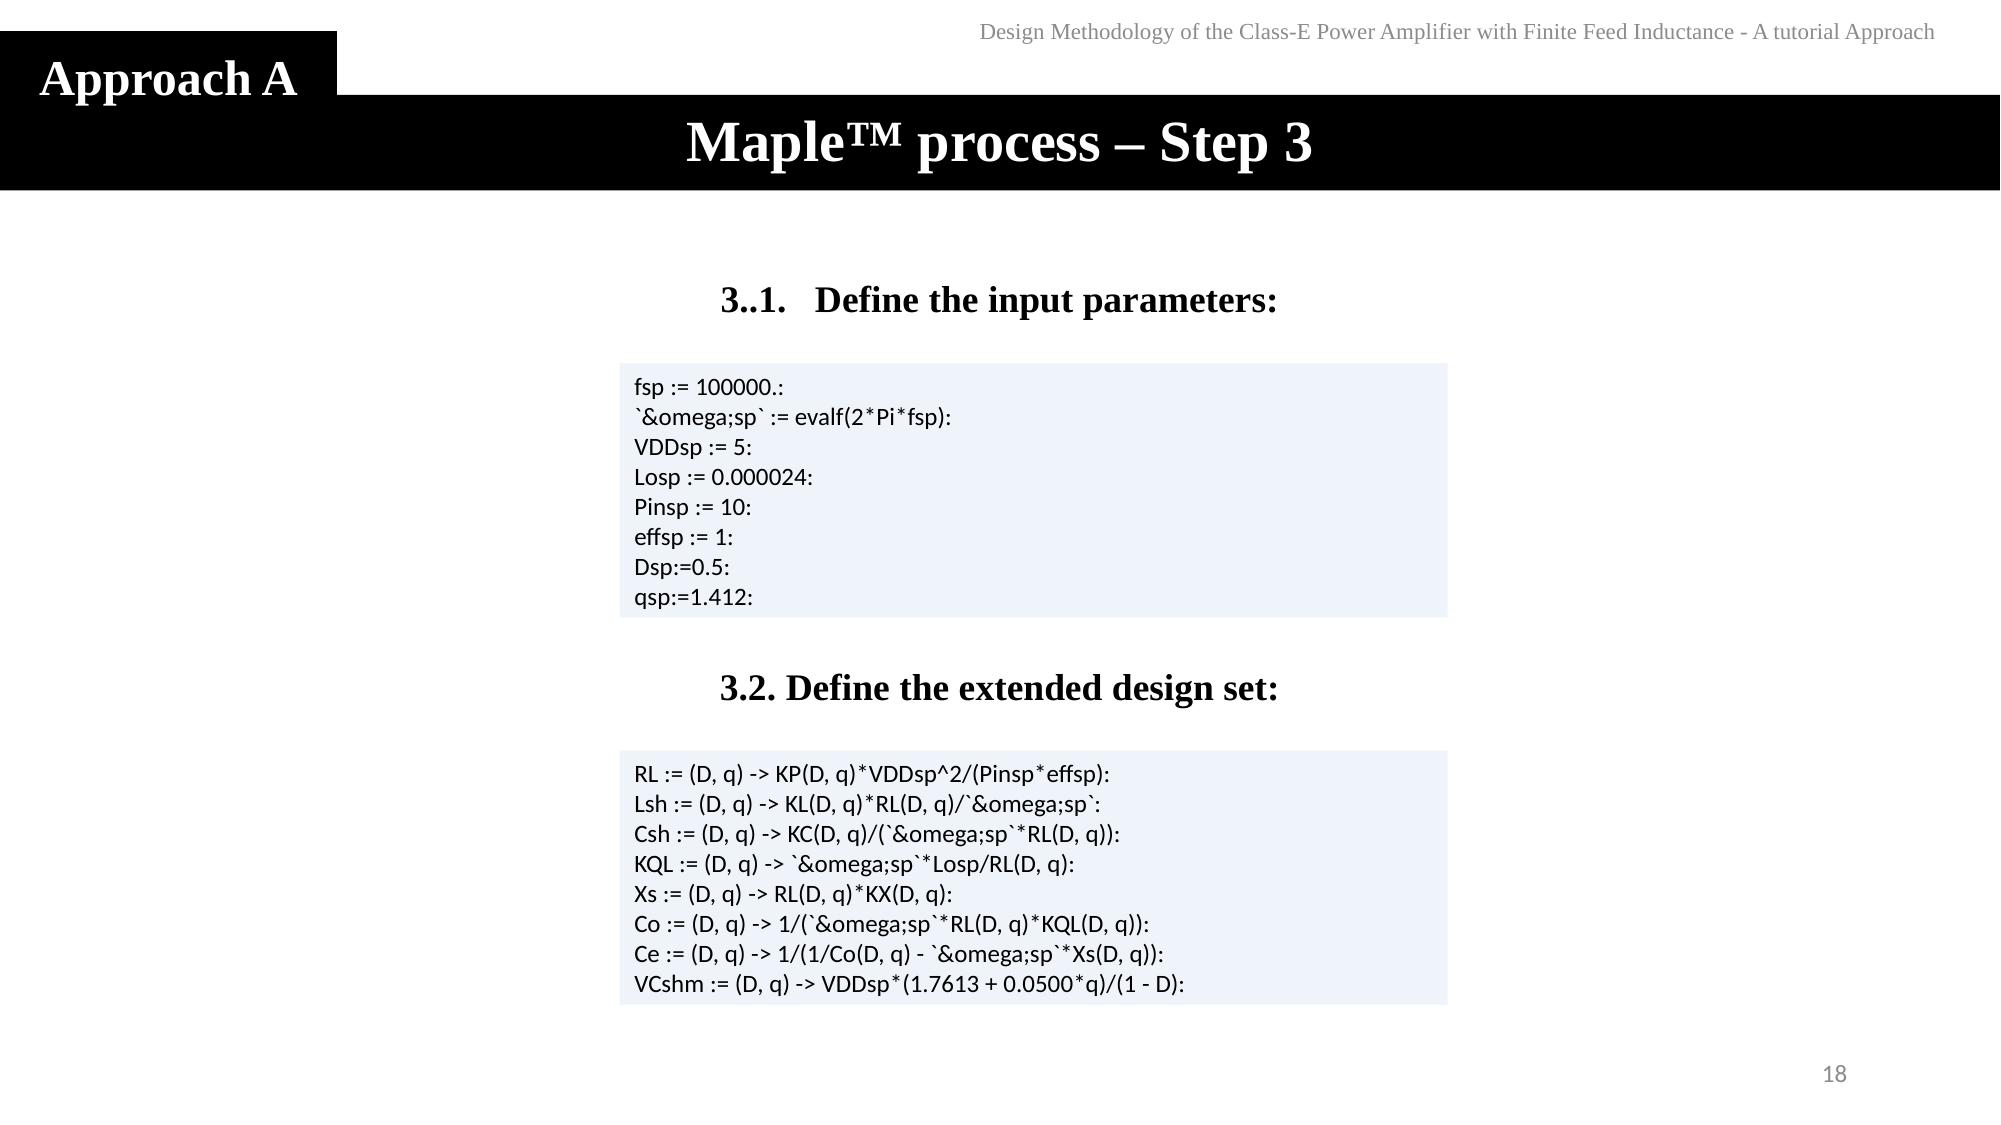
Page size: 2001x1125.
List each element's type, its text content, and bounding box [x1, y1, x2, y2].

text_box 3..1. Define the input parameters: [253, 267, 1746, 328]
text_box RL := (D, q) -> KP(D, q)*VDDsp^2/(Pinsp*effsp): Lsh := (D, q) -> KL(D, q)*RL(D, q)/`&omega;sp`: Csh := (D, q) -> KC(D, q)/(`&omega;sp`*RL(D, q)): KQL := (D, q) -> `&omega;sp`*Losp/RL(D, q): Xs := (D, q) -> RL(D, q)*KX(D, q): Co := (D, q) -> 1/(`&omega;sp`*RL(D, q)*KQL(D, q)): Ce := (D, q) -> 1/(1/Co(D, q) - `&omega;sp`*Xs(D, q)): VCshm := (D, q) -> VDDsp*(1.7613 + 0.0500*q)/(1 - D): [619, 750, 1448, 1005]
text_box 3.2. Define the extended design set: [253, 655, 1746, 715]
title Maple™ process – Step 3 [0, 94, 2000, 191]
text_box fsp := 100000.: `&omega;sp` := evalf(2*Pi*fsp): VDDsp := 5: Losp := 0.000024: Pinsp := 10: effsp := 1: Dsp:=0.5: qsp:=1.412: [619, 363, 1448, 618]
text_box Approach A [0, 31, 337, 127]
slide_number 18 [1412, 1042, 1863, 1103]
footer Design Methodology of the Class-E Power Amplifier with Finite Feed Inductance - A tutorial Approach [916, 0, 2000, 61]
